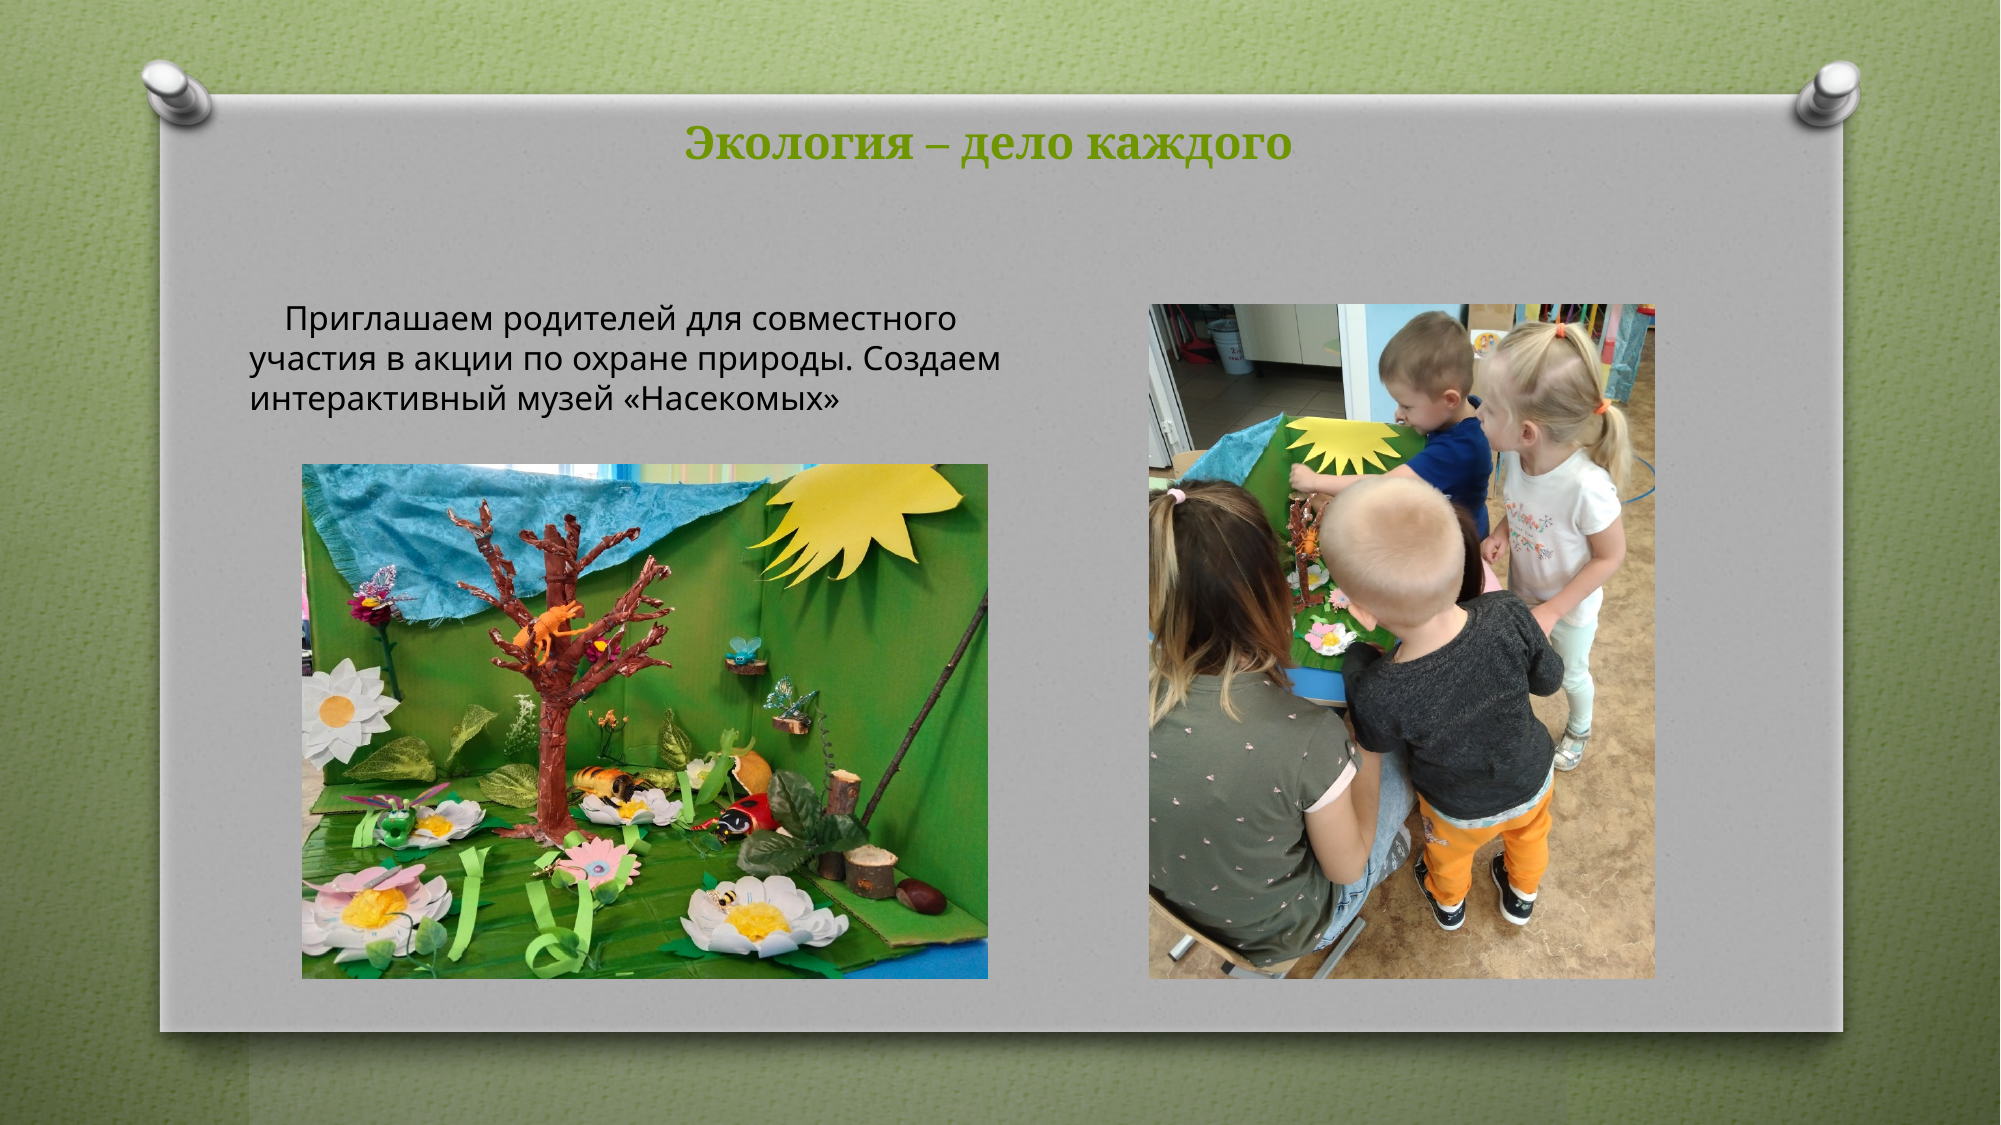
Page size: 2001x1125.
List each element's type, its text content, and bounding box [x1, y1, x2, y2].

picture [1149, 304, 1655, 979]
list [302, 464, 988, 979]
picture [107, 24, 227, 158]
text_box Приглашаем родителей для совместного участия в акции по охране природы. Создаем интерактивный музей «Насекомых» [234, 289, 1055, 425]
picture [1764, 30, 1911, 161]
title Экология – дело каждого [227, 50, 1751, 198]
